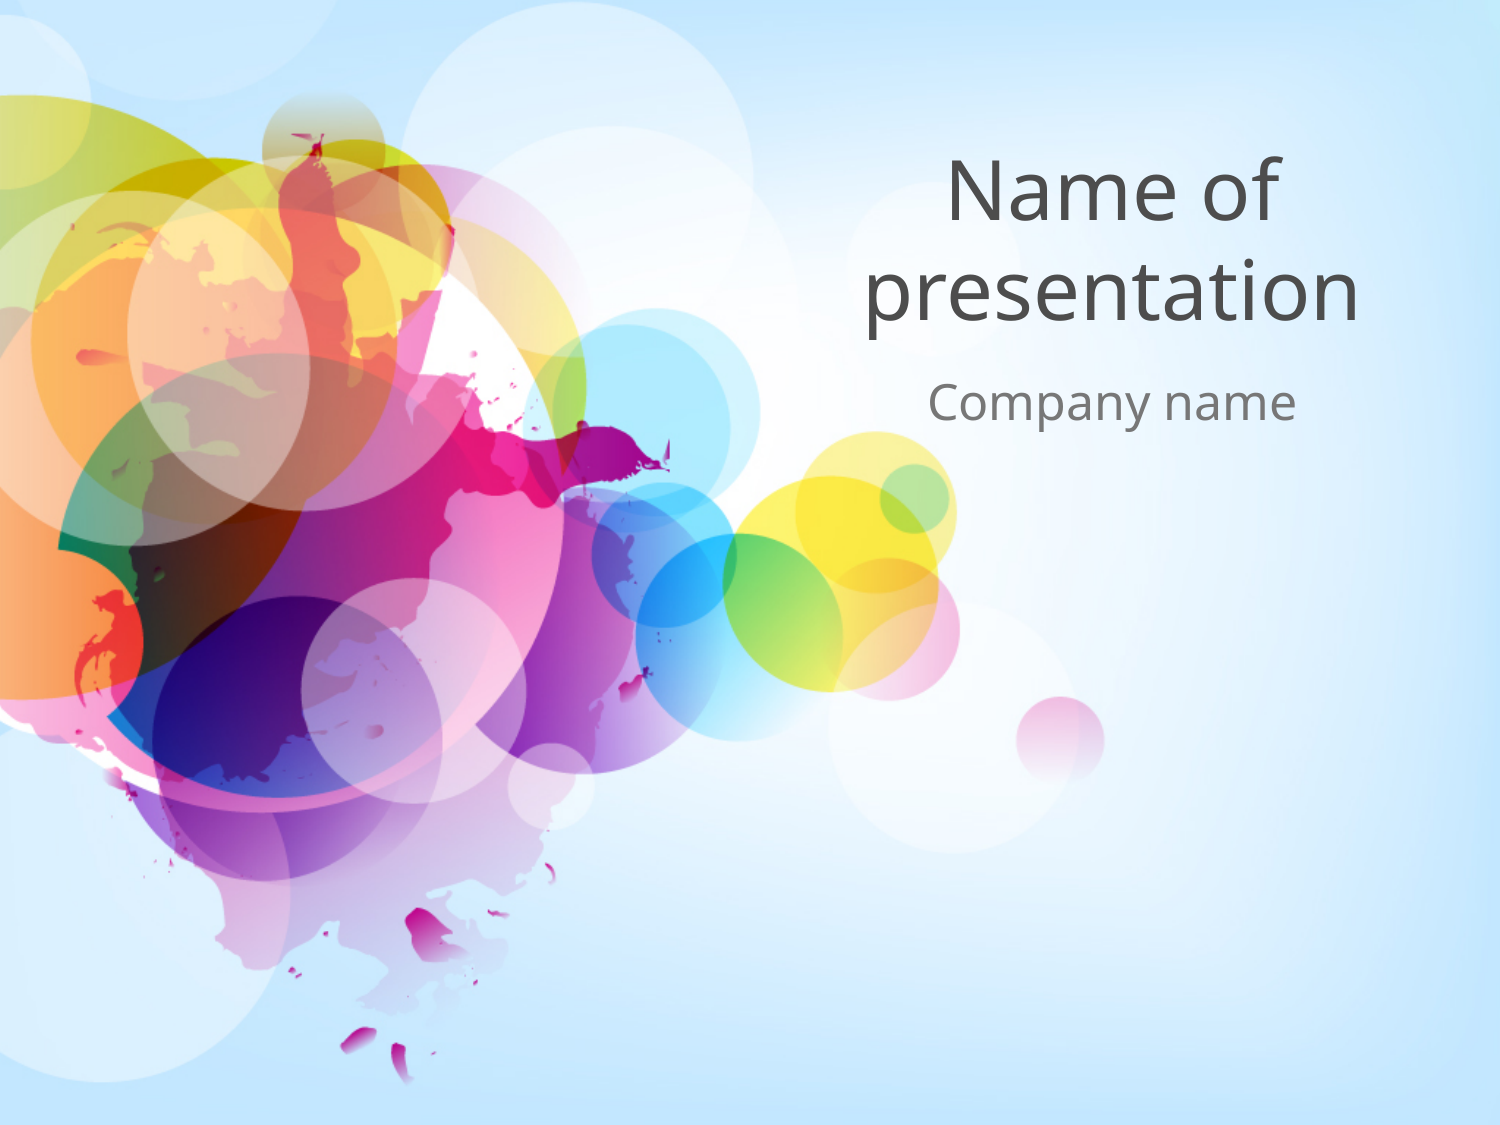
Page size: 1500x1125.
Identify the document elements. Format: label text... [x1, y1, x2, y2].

subtitle Company name [875, 362, 1350, 450]
picture [0, 0, 1500, 1125]
title Name of presentation [699, 174, 1500, 300]
